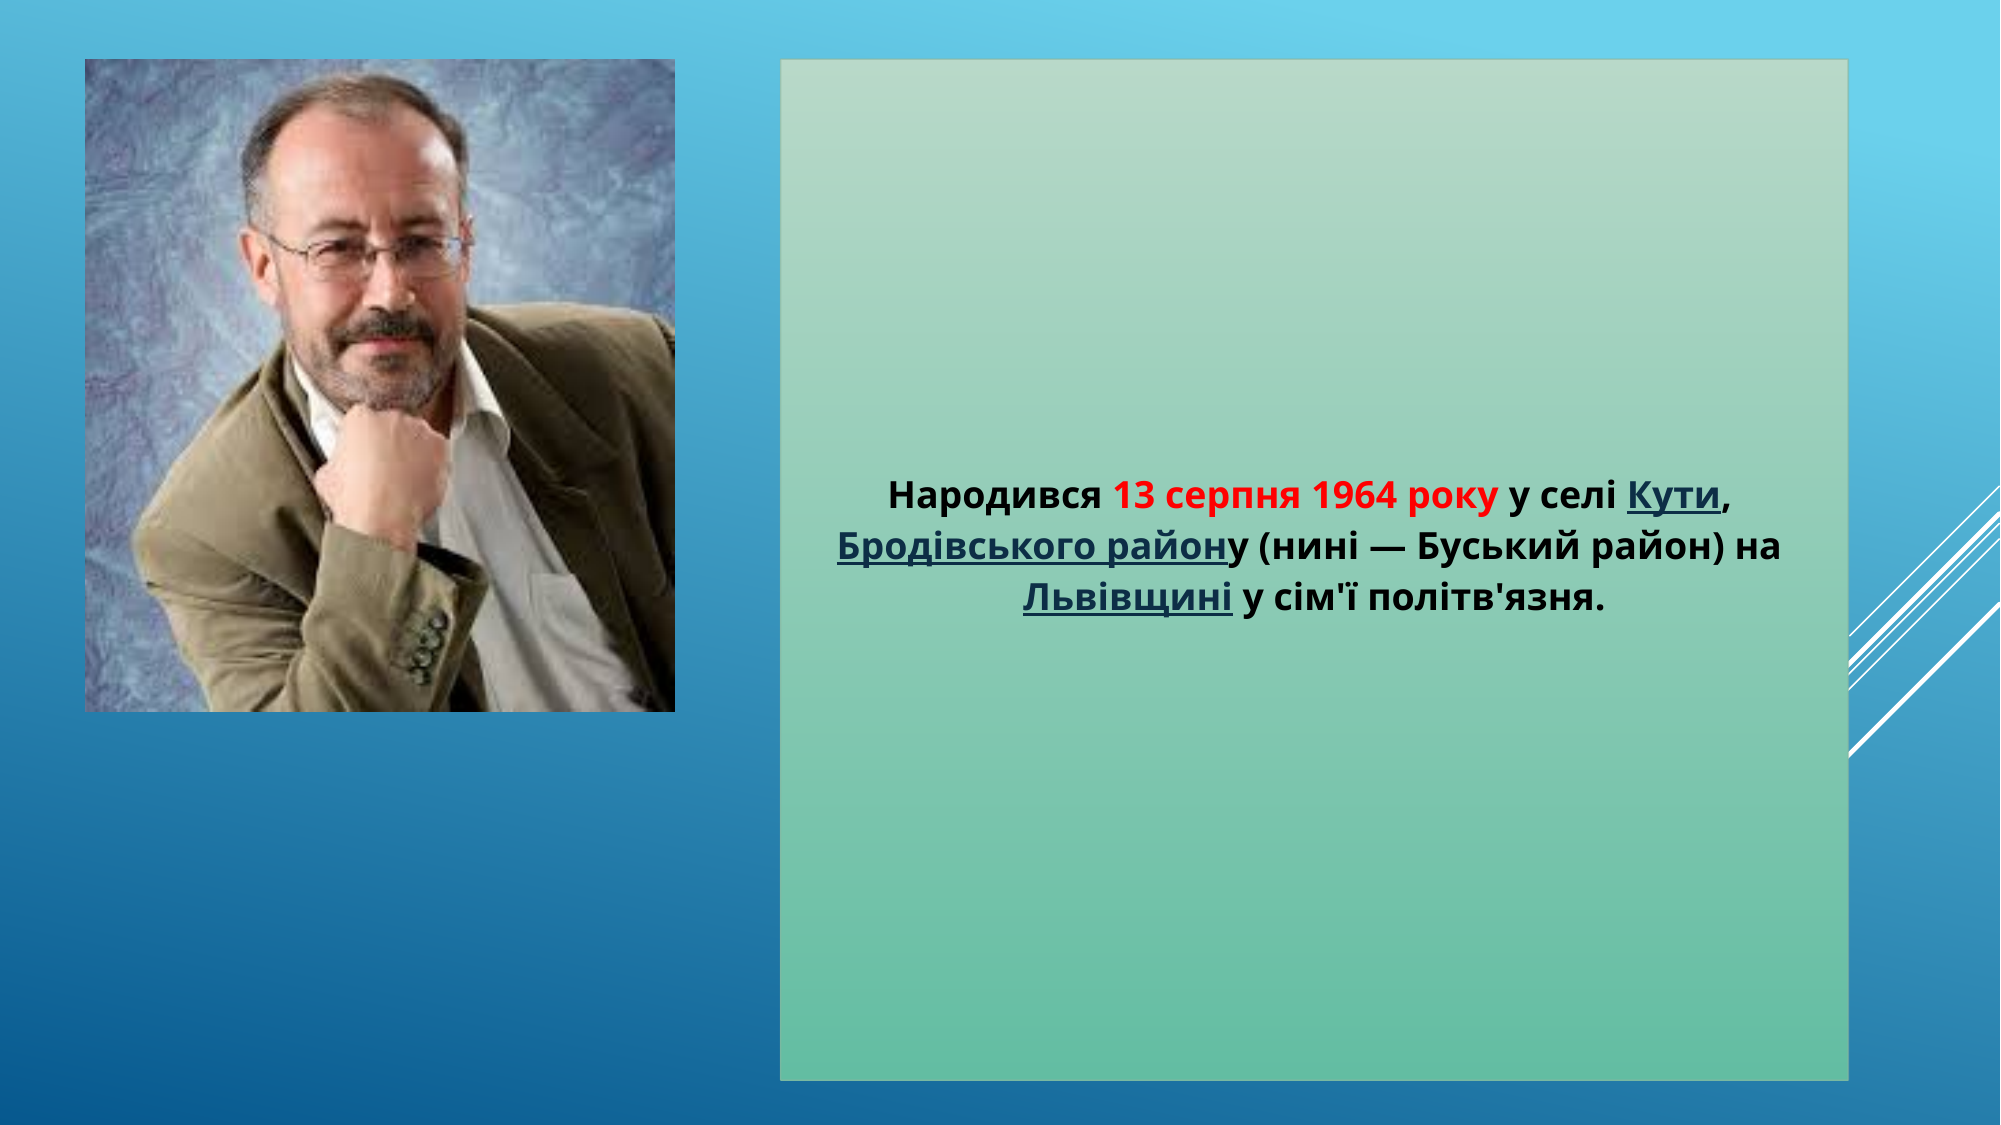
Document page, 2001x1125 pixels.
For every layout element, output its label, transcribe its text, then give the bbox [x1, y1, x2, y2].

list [85, 58, 675, 712]
text_box Народився 13 серпня 1964 року у селі Кути, Бродівського району (нині — Буський район) на Львівщині у сім'ї політв'язня. [780, 58, 1849, 1081]
